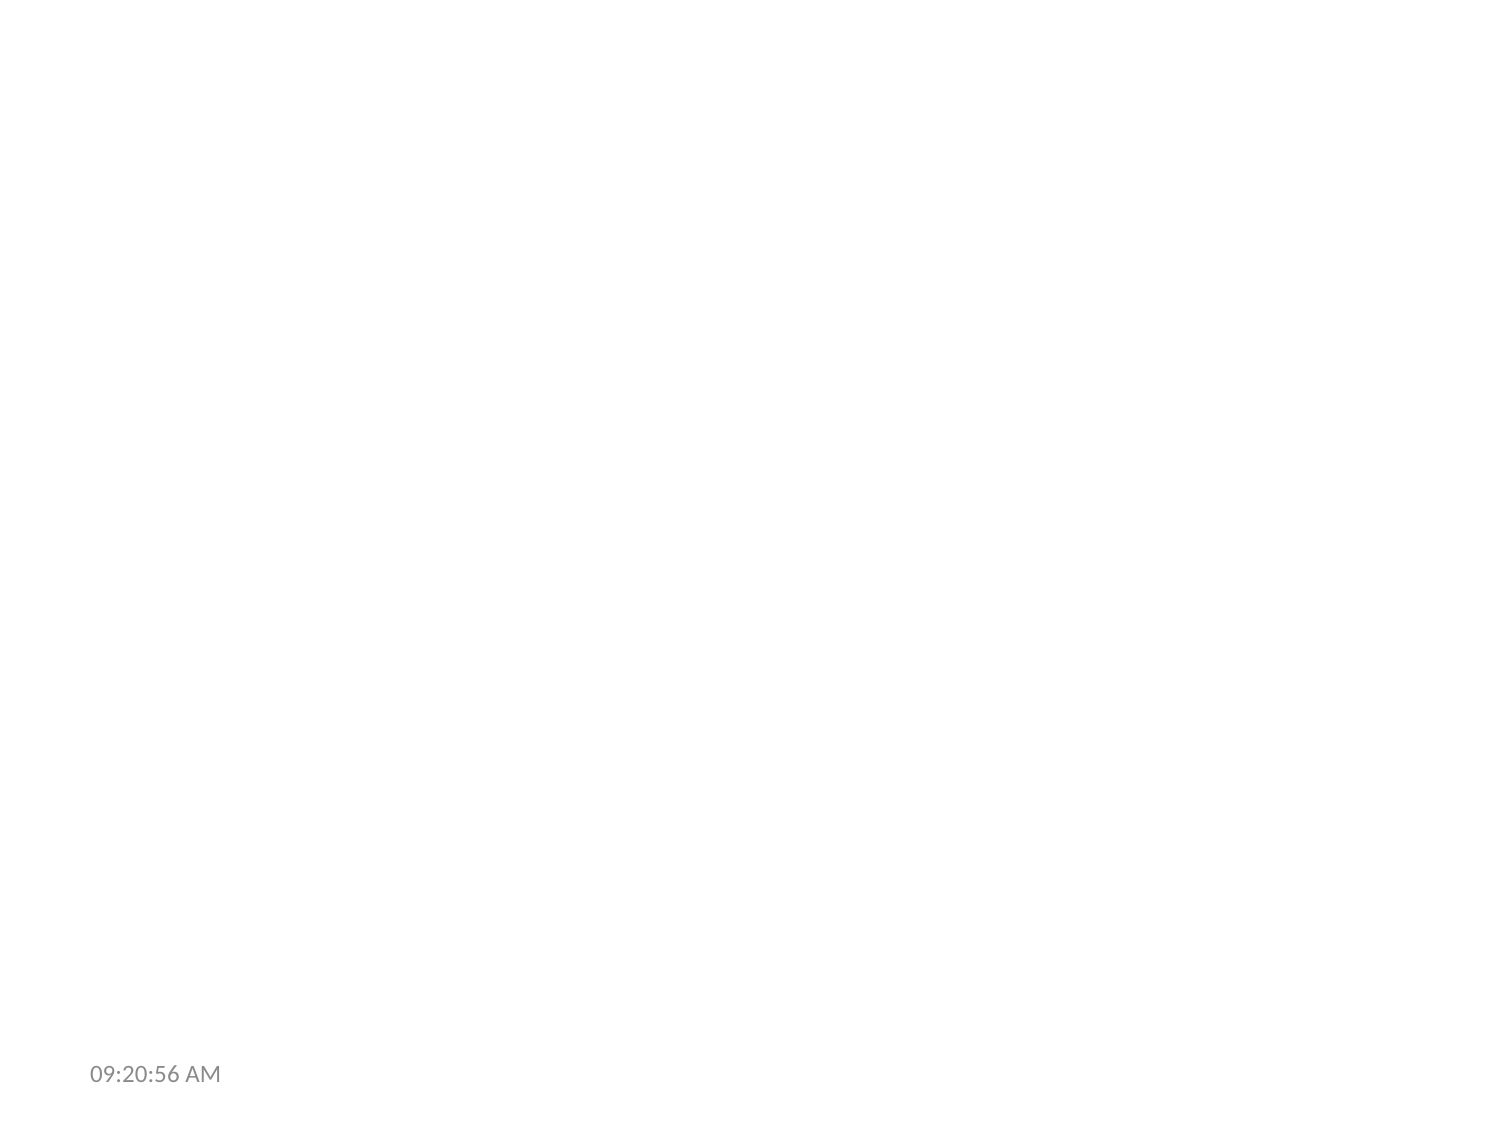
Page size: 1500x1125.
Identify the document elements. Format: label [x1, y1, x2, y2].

slide_number [75, 1042, 425, 1103]
